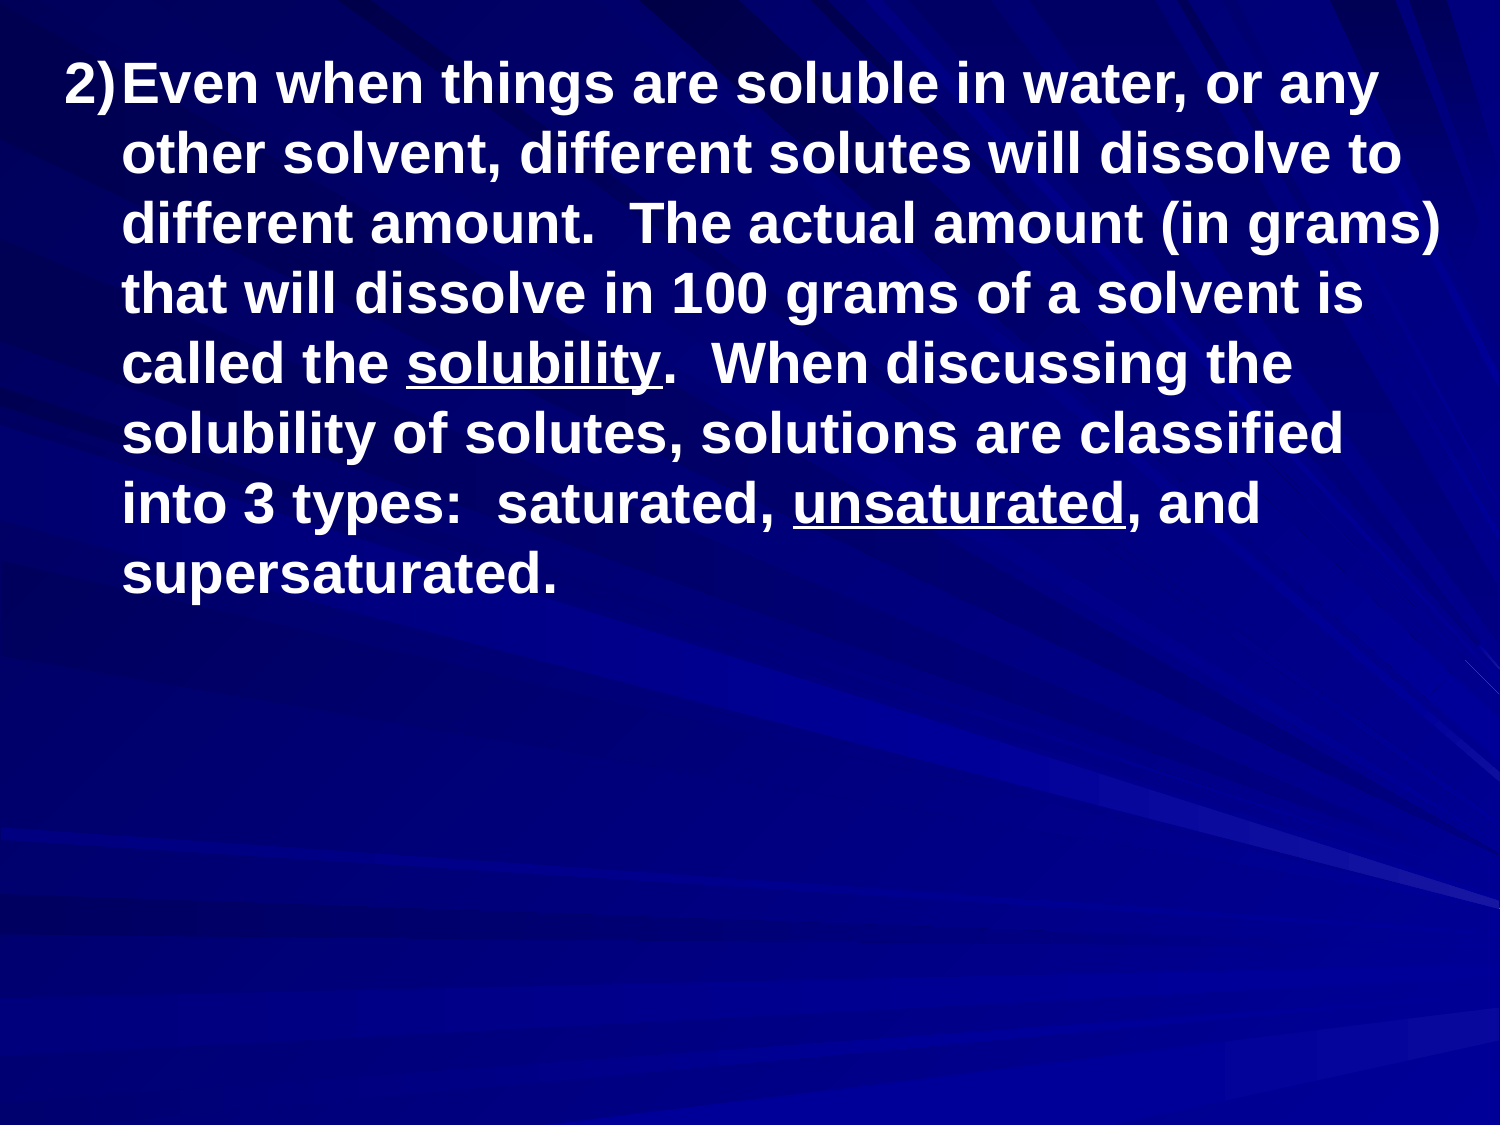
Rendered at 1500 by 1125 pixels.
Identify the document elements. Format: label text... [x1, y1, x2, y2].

text_box Even when things are soluble in water, or any other solvent, different solutes will dissolve to different amount. The actual amount (in grams) that will dissolve in 100 grams of a solvent is called the solubility. When discussing the solubility of solutes, solutions are classified into 3 types: saturated, unsaturated, and supersaturated. [49, 37, 1463, 612]
